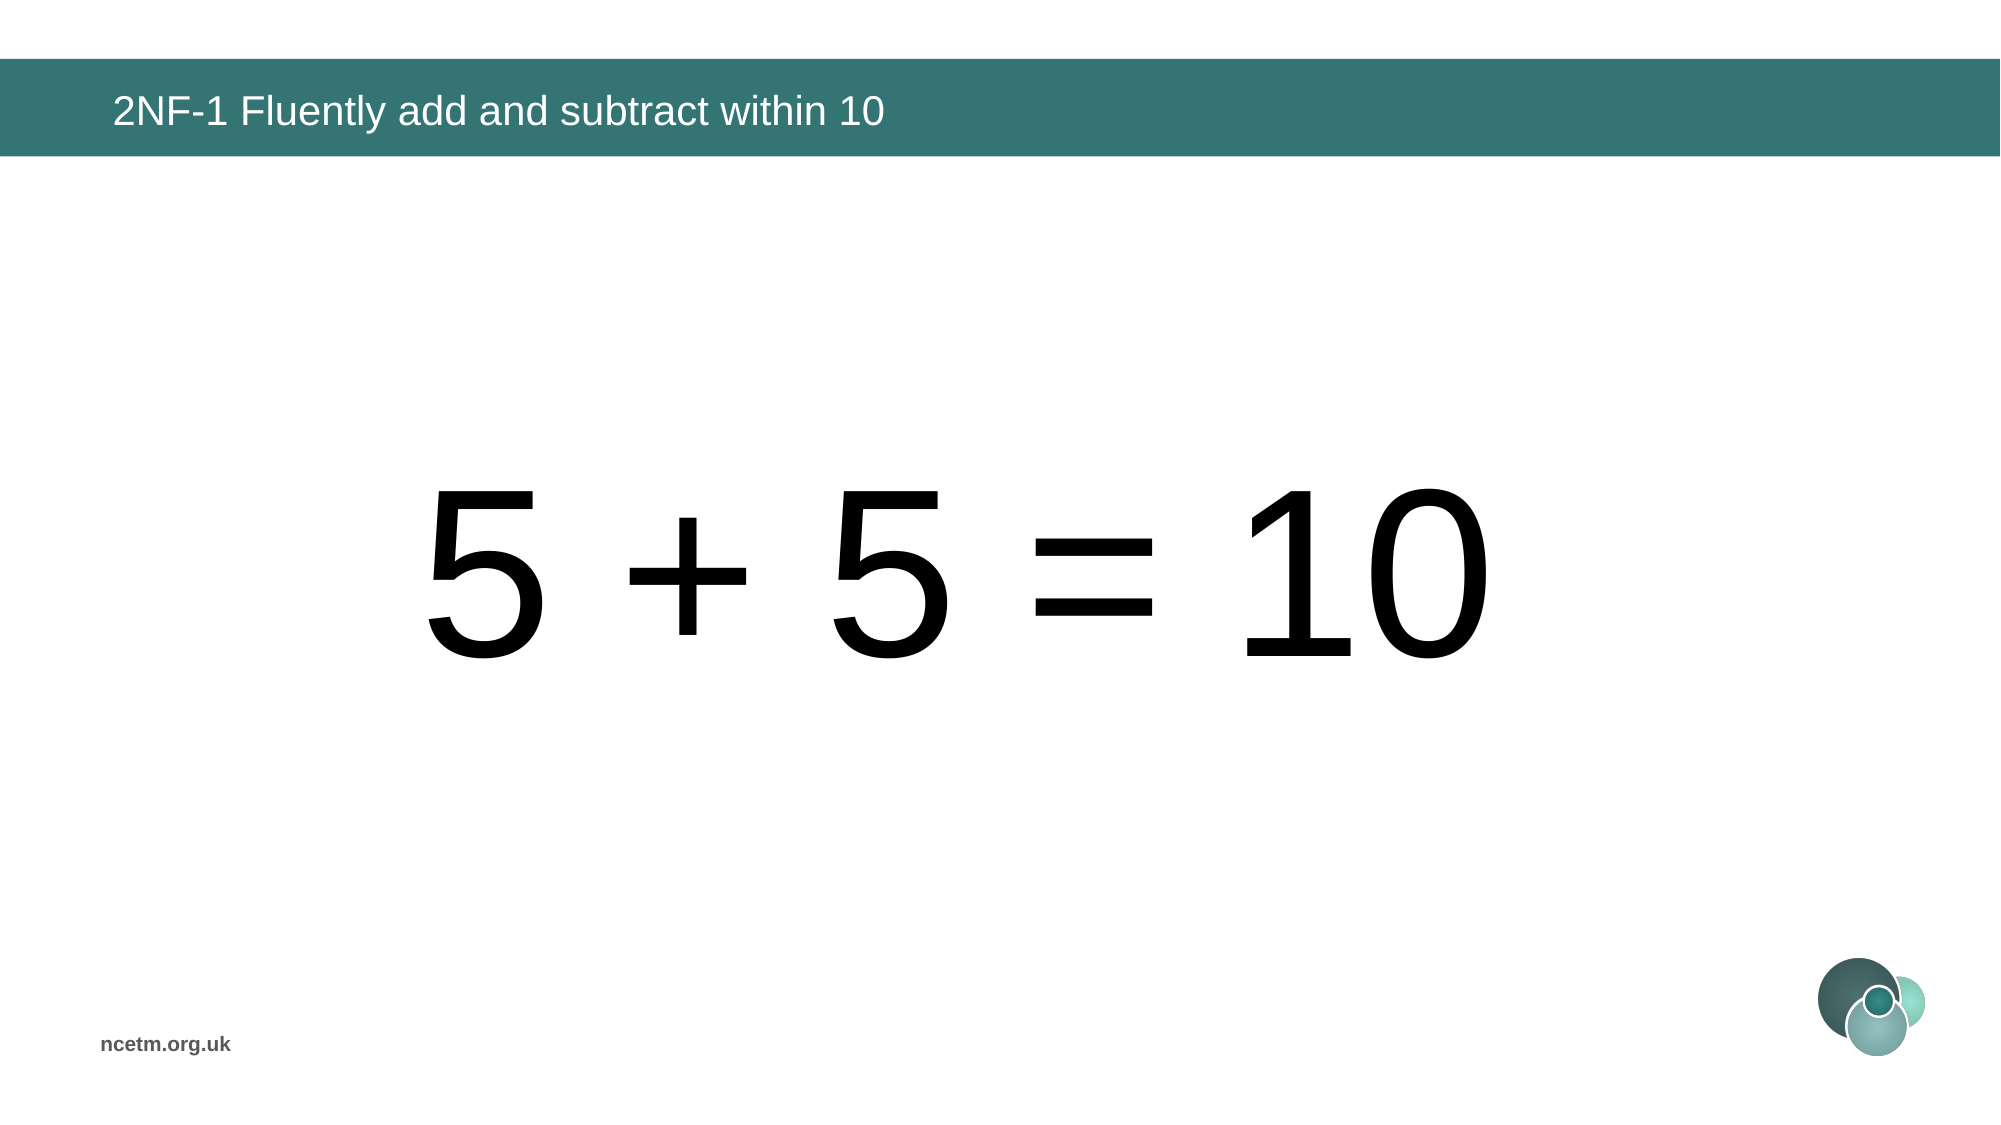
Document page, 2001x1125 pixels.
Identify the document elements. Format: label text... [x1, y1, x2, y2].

text_box 10 [1214, 409, 1511, 712]
title 2NF-1 Fluently add and subtract within 10 [97, 76, 1945, 147]
text_box 5 + 5 = [404, 409, 1214, 712]
picture [1818, 958, 1925, 1056]
